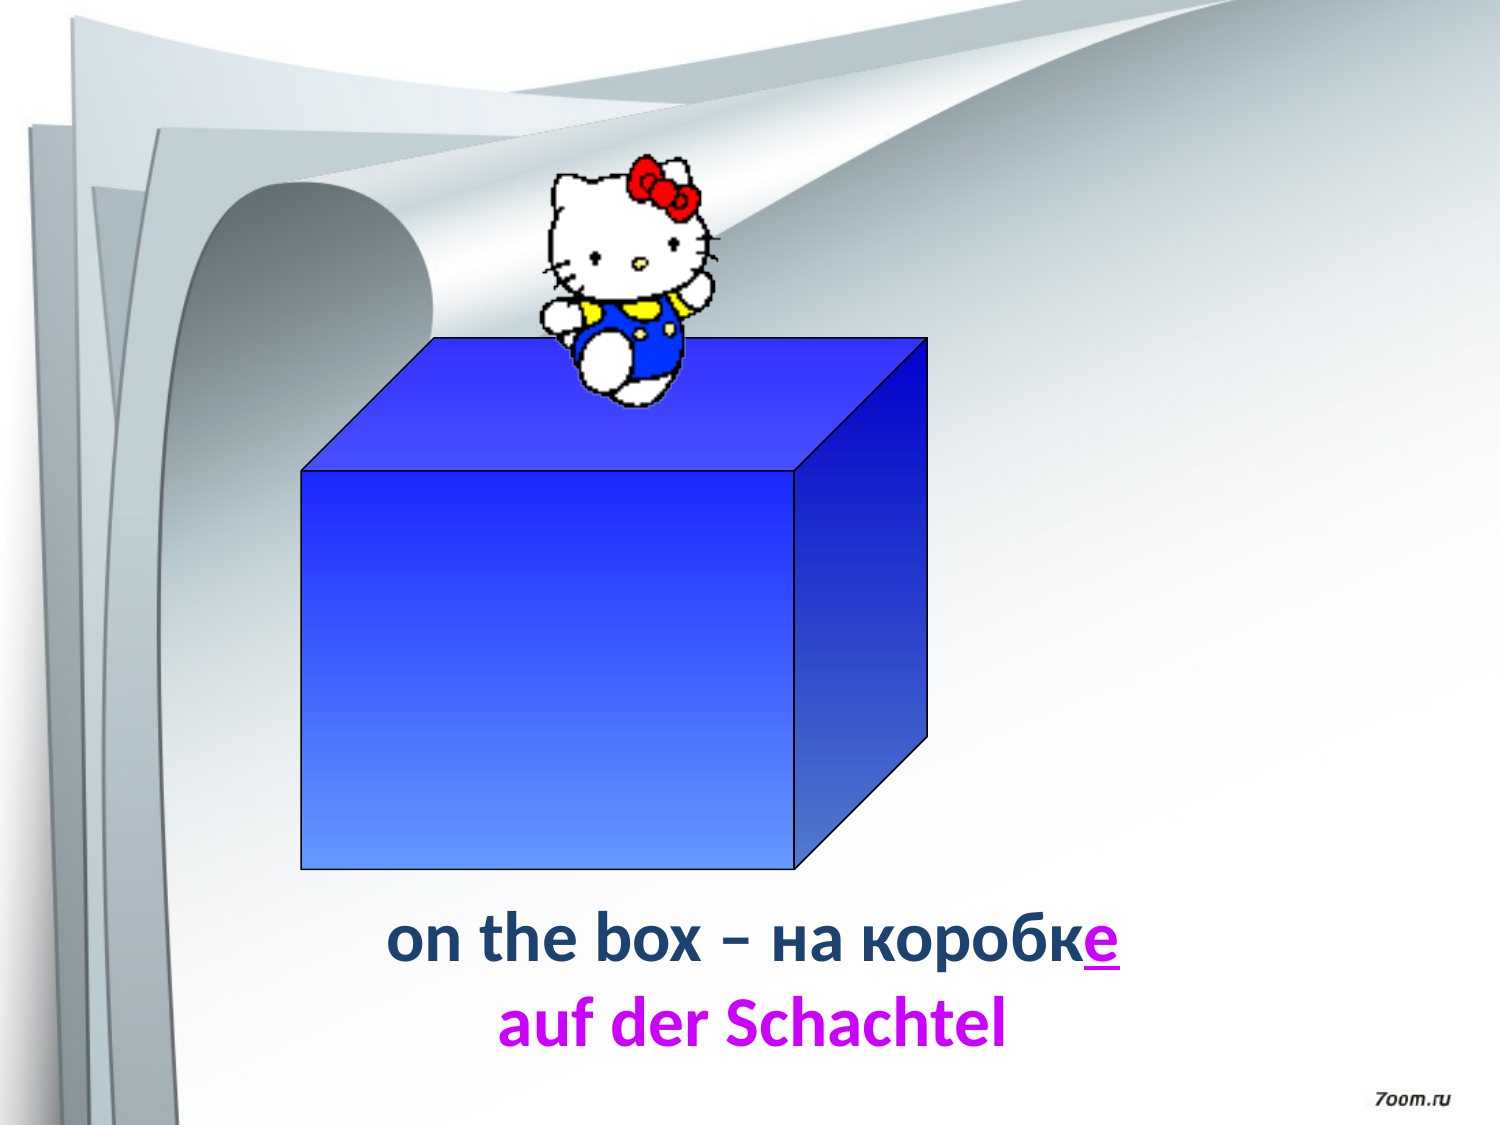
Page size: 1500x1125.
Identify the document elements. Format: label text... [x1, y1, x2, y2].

picture [0, 0, 1500, 1125]
text_box [301, 337, 928, 870]
title on the box – на коробке auf der Schachtel [88, 881, 1418, 1069]
